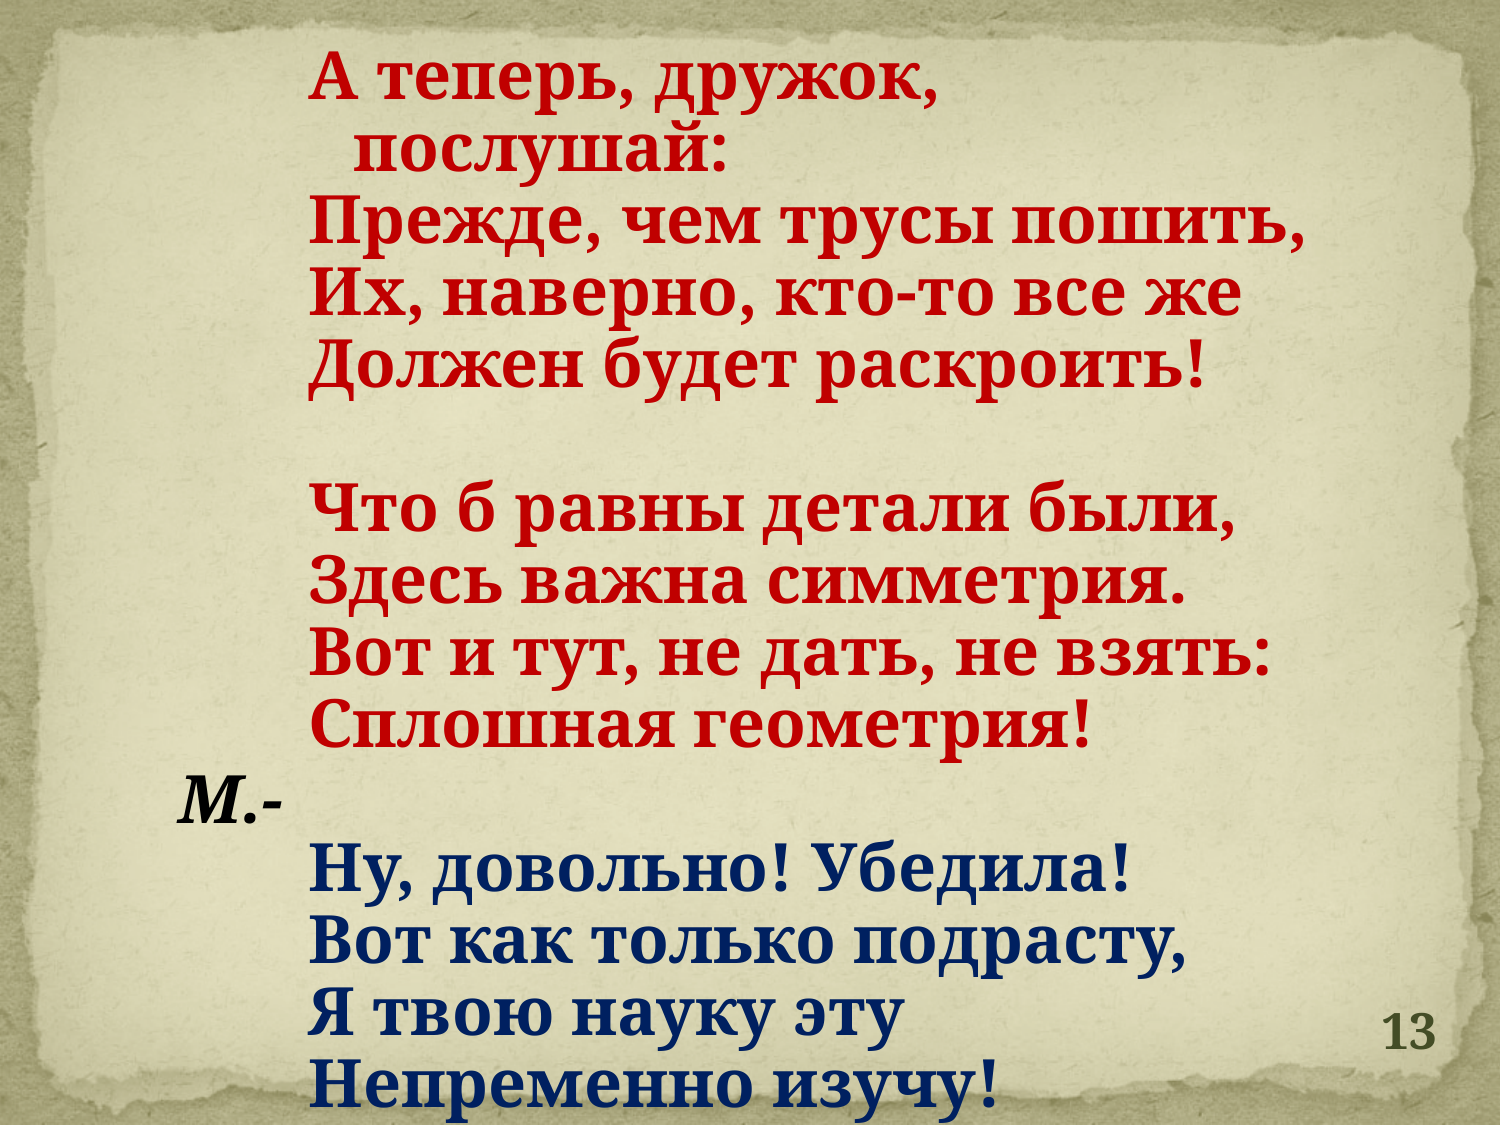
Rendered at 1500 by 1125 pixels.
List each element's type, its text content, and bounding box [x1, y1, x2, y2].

list А теперь, дружок, послушай: Прежде, чем трусы пошить, Их, наверно, кто-то все же Должен будет раскроить! Что б равны детали были, Здесь важна симметрия. Вот и тут, не дать, не взять: Сплошная геометрия! Ну, довольно! Убедила! Вот как только подрасту, Я твою науку эту Непременно изучу! [293, 35, 1336, 1087]
text_box М.- [163, 749, 328, 845]
slide_number 13 [1359, 996, 1460, 1072]
